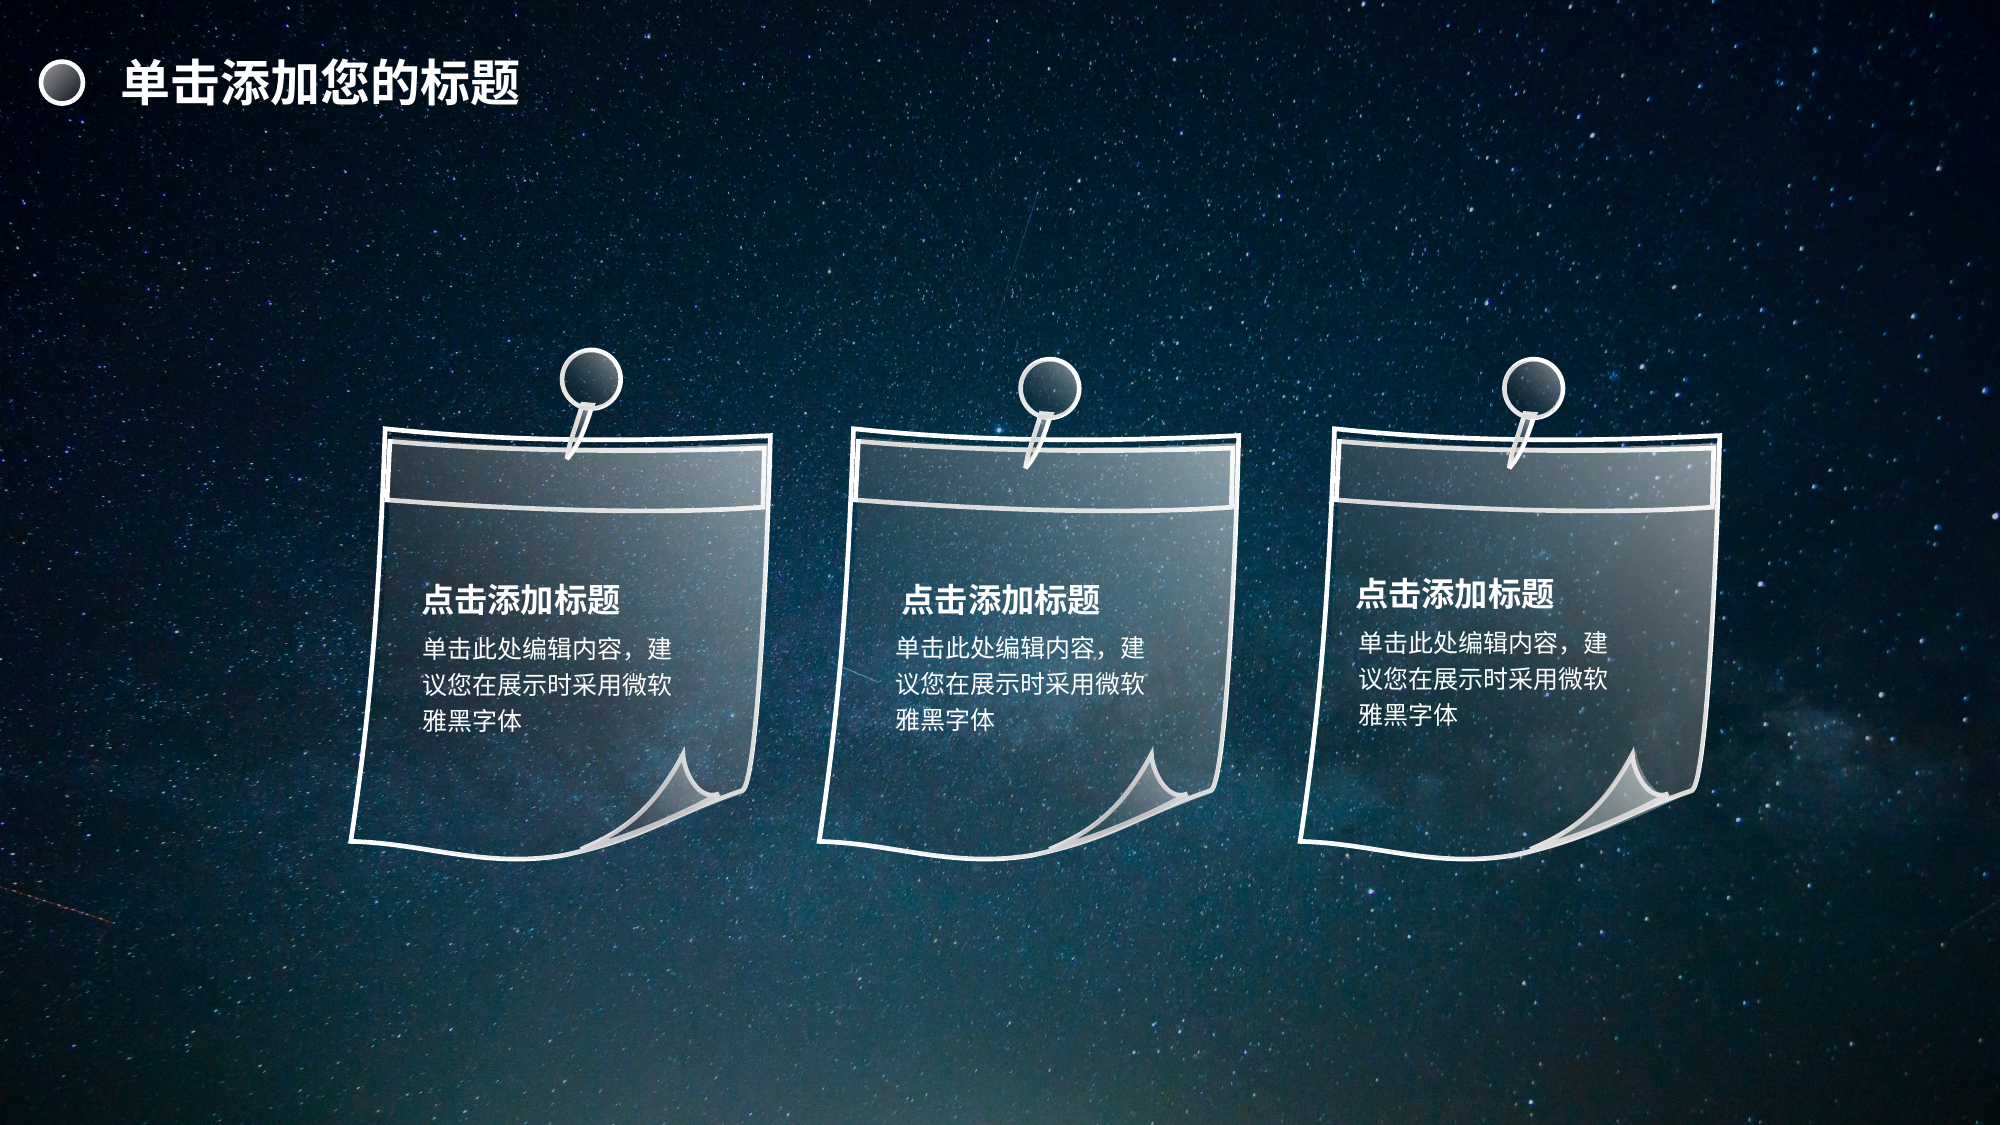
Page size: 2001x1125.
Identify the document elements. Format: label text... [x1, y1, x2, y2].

picture [0, 0, 2000, 1125]
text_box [1300, 428, 1720, 869]
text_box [1501, 359, 1563, 470]
text_box 单击添加您的标题 [105, 43, 801, 119]
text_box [819, 428, 1239, 869]
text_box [350, 428, 771, 869]
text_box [1017, 359, 1080, 470]
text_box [558, 349, 621, 461]
